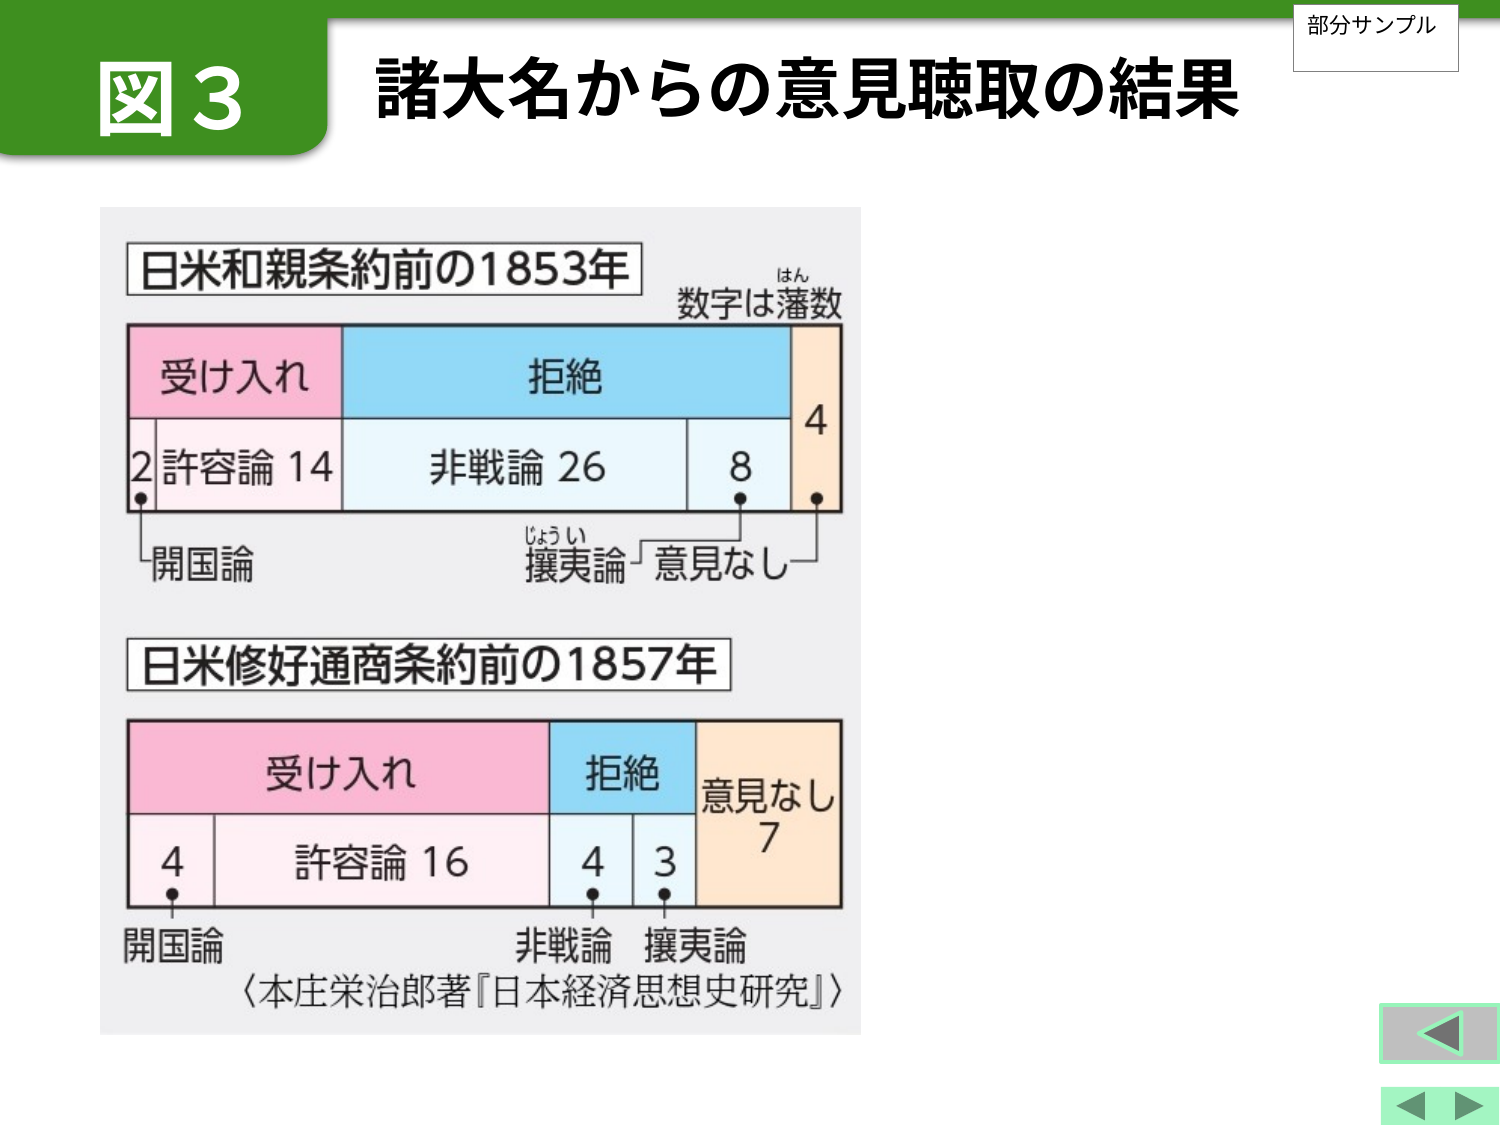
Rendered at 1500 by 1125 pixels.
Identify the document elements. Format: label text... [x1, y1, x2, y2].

text_box [1380, 1005, 1500, 1062]
text_box 図３ [79, 39, 364, 154]
text_box 部分サンプル [1293, 4, 1459, 72]
text_box 諸大名からの意見聴取の結果 [359, 38, 1425, 134]
text_box [1439, 1086, 1500, 1125]
text_box [1380, 1086, 1439, 1125]
picture [100, 207, 861, 1035]
